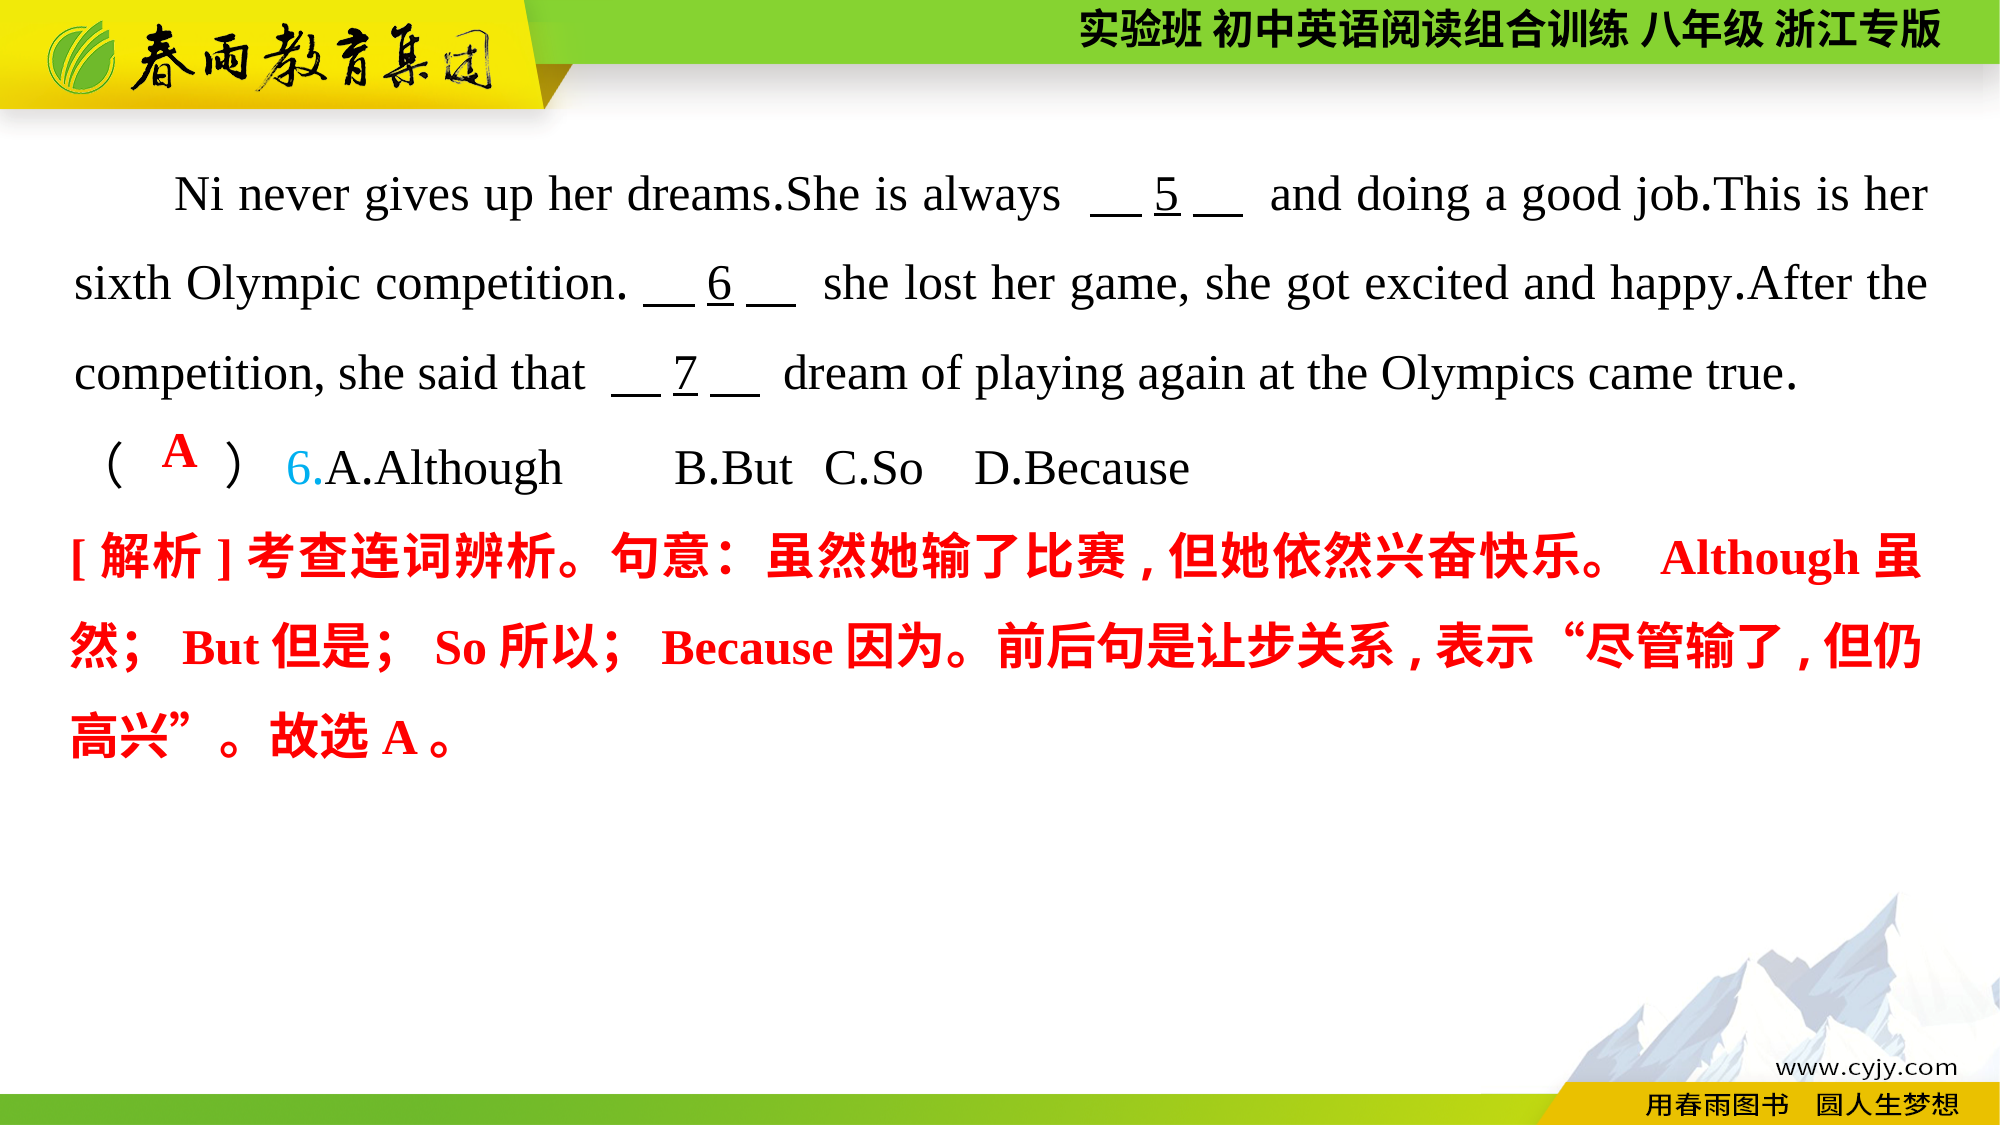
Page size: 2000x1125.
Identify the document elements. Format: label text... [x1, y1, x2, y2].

text_box A [146, 410, 213, 486]
list Ni never gives up her dreams.She is always 5 and doing a good job.This is her sixth Olympic competition. 6 she lost her game, she got excited and happy.After the competition, she said that 7 dream of playing again at the Olympics came true. [59, 122, 1944, 397]
picture [0, 0, 2000, 1125]
text_box （ ）6.A.Although B.But C.So D.Because [59, 397, 1944, 502]
text_box [解析]考查连词辨析。句意：虽然她输了比赛,但她依然兴奋快乐。 Although虽然；But但是；So所以；Because因为。前后句是让步关系,表示“尽管输了,但仍高兴”。故选A。 [54, 486, 1939, 772]
